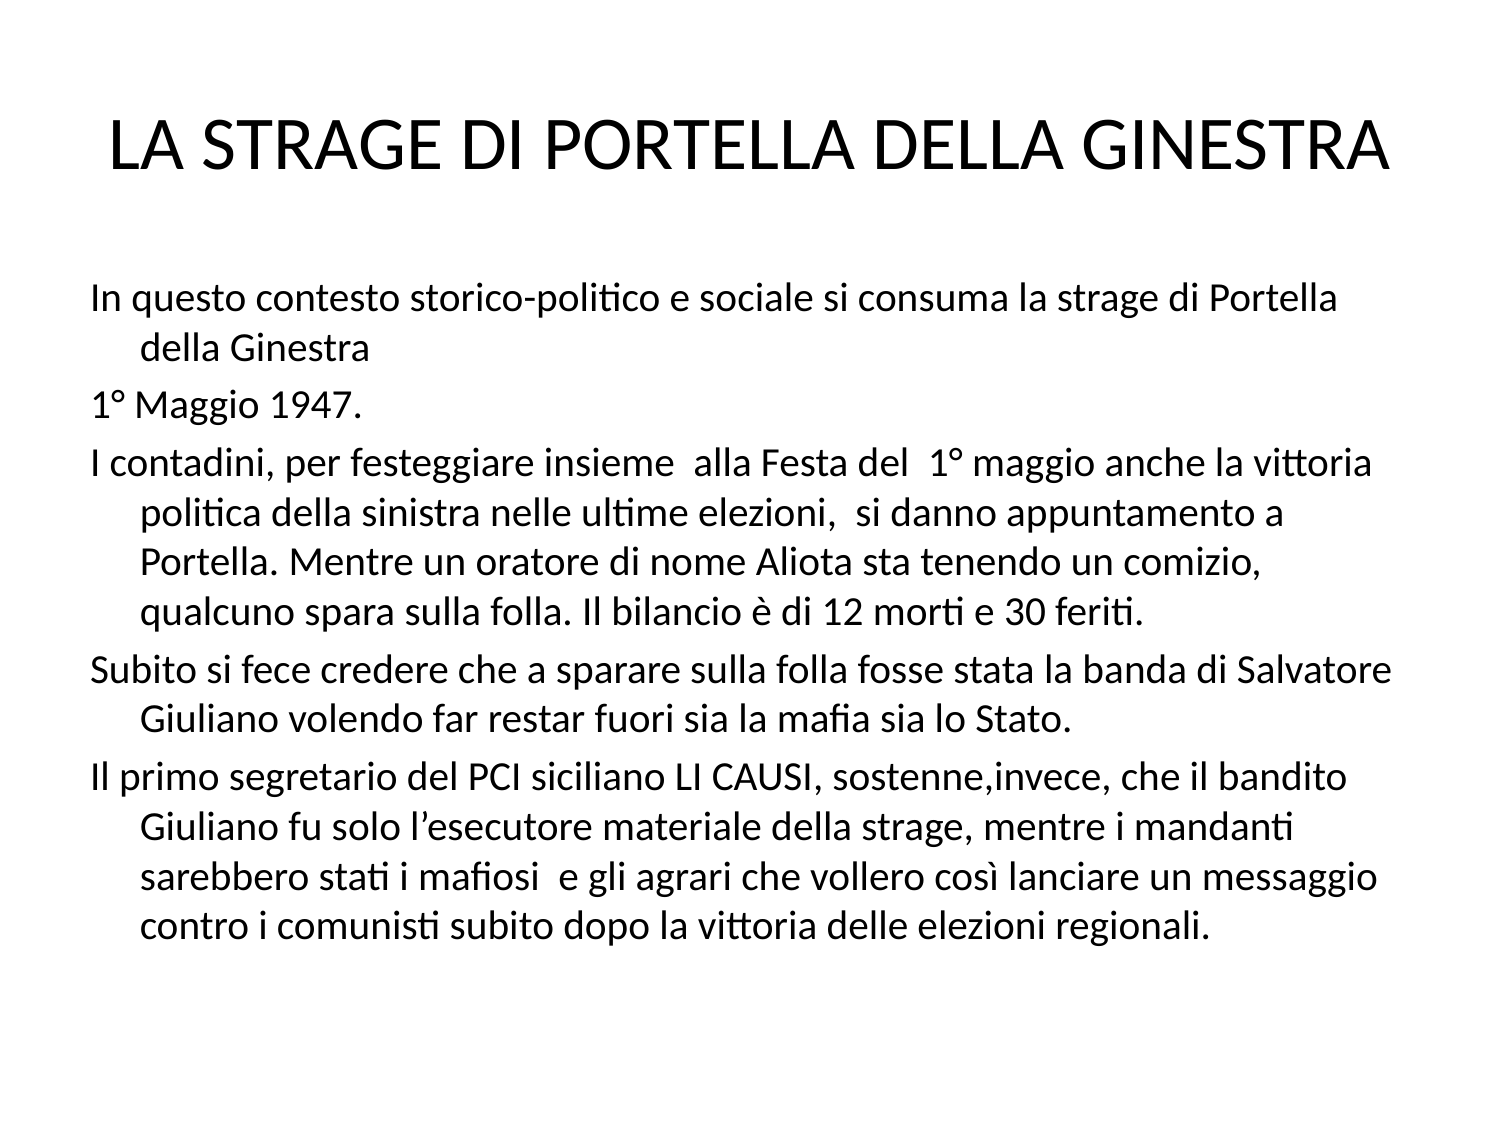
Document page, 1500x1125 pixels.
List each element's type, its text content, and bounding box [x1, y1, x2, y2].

title LA STRAGE DI PORTELLA DELLA GINESTRA [75, 45, 1425, 233]
list In questo contesto storico-politico e sociale si consuma la strage di Portella della Ginestra 1° Maggio 1947. I contadini, per festeggiare insieme alla Festa del 1° maggio anche la vittoria politica della sinistra nelle ultime elezioni, si danno appuntamento a Portella. Mentre un oratore di nome Aliota sta tenendo un comizio, qualcuno spara sulla folla. Il bilancio è di 12 morti e 30 feriti. Subito si fece credere che a sparare sulla folla fosse stata la banda di Salvatore Giuliano volendo far restar fuori sia la mafia sia lo Stato. Il primo segretario del PCI siciliano LI CAUSI, sostenne,invece, che il bandito Giuliano fu solo l’esecutore materiale della strage, mentre i mandanti sarebbero stati i mafiosi e gli agrari che vollero così lanciare un messaggio contro i comunisti subito dopo la vittoria delle elezioni regionali. [75, 262, 1425, 1005]
